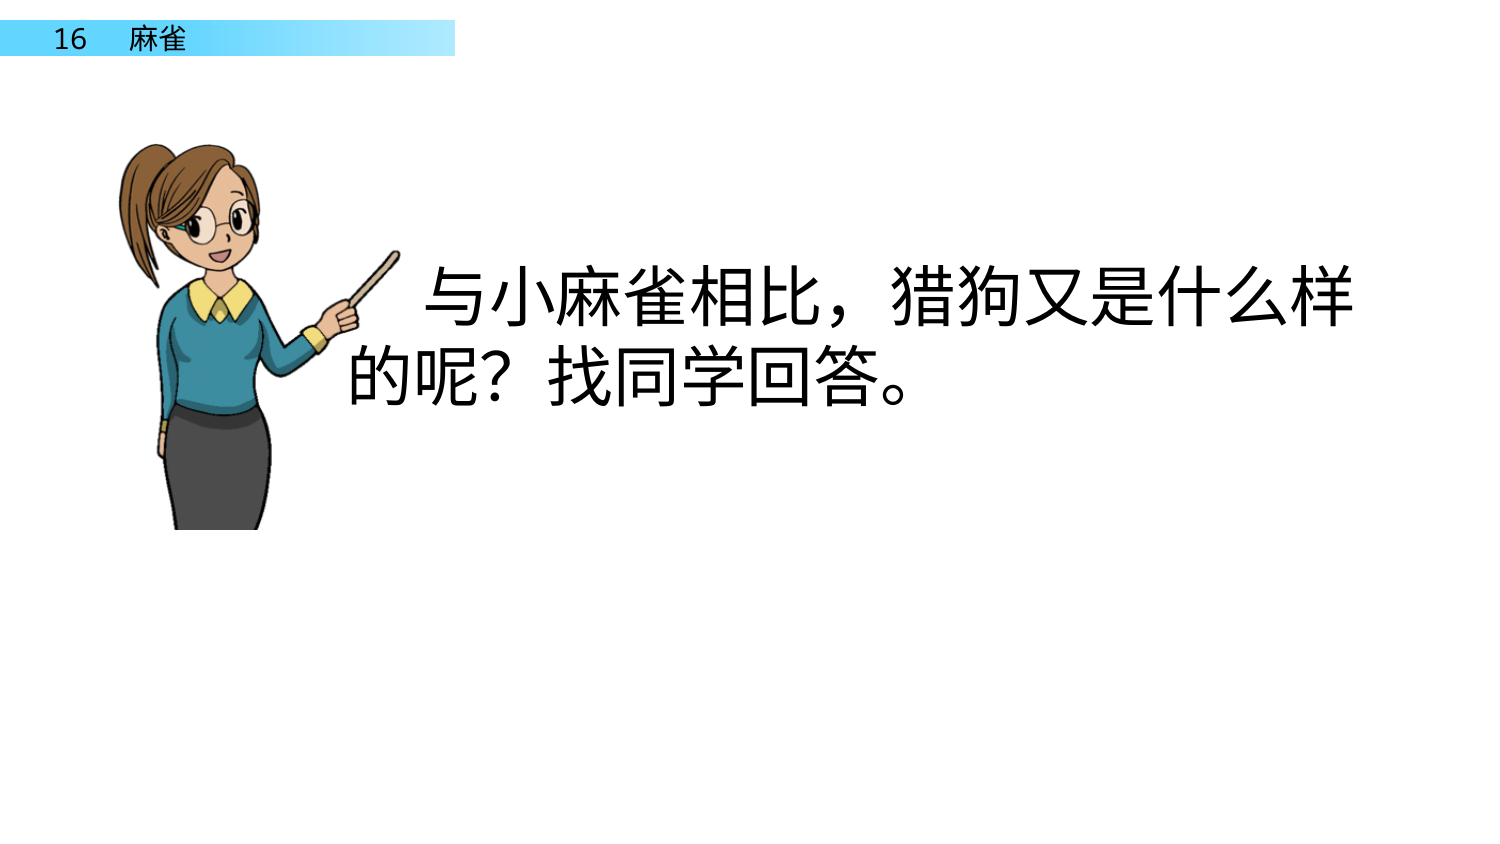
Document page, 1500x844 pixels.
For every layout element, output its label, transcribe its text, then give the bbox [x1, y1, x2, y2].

text_box 与小麻雀相比，猎狗又是什么样的呢？找同学回答。 [407, 247, 1412, 423]
picture [117, 142, 402, 530]
